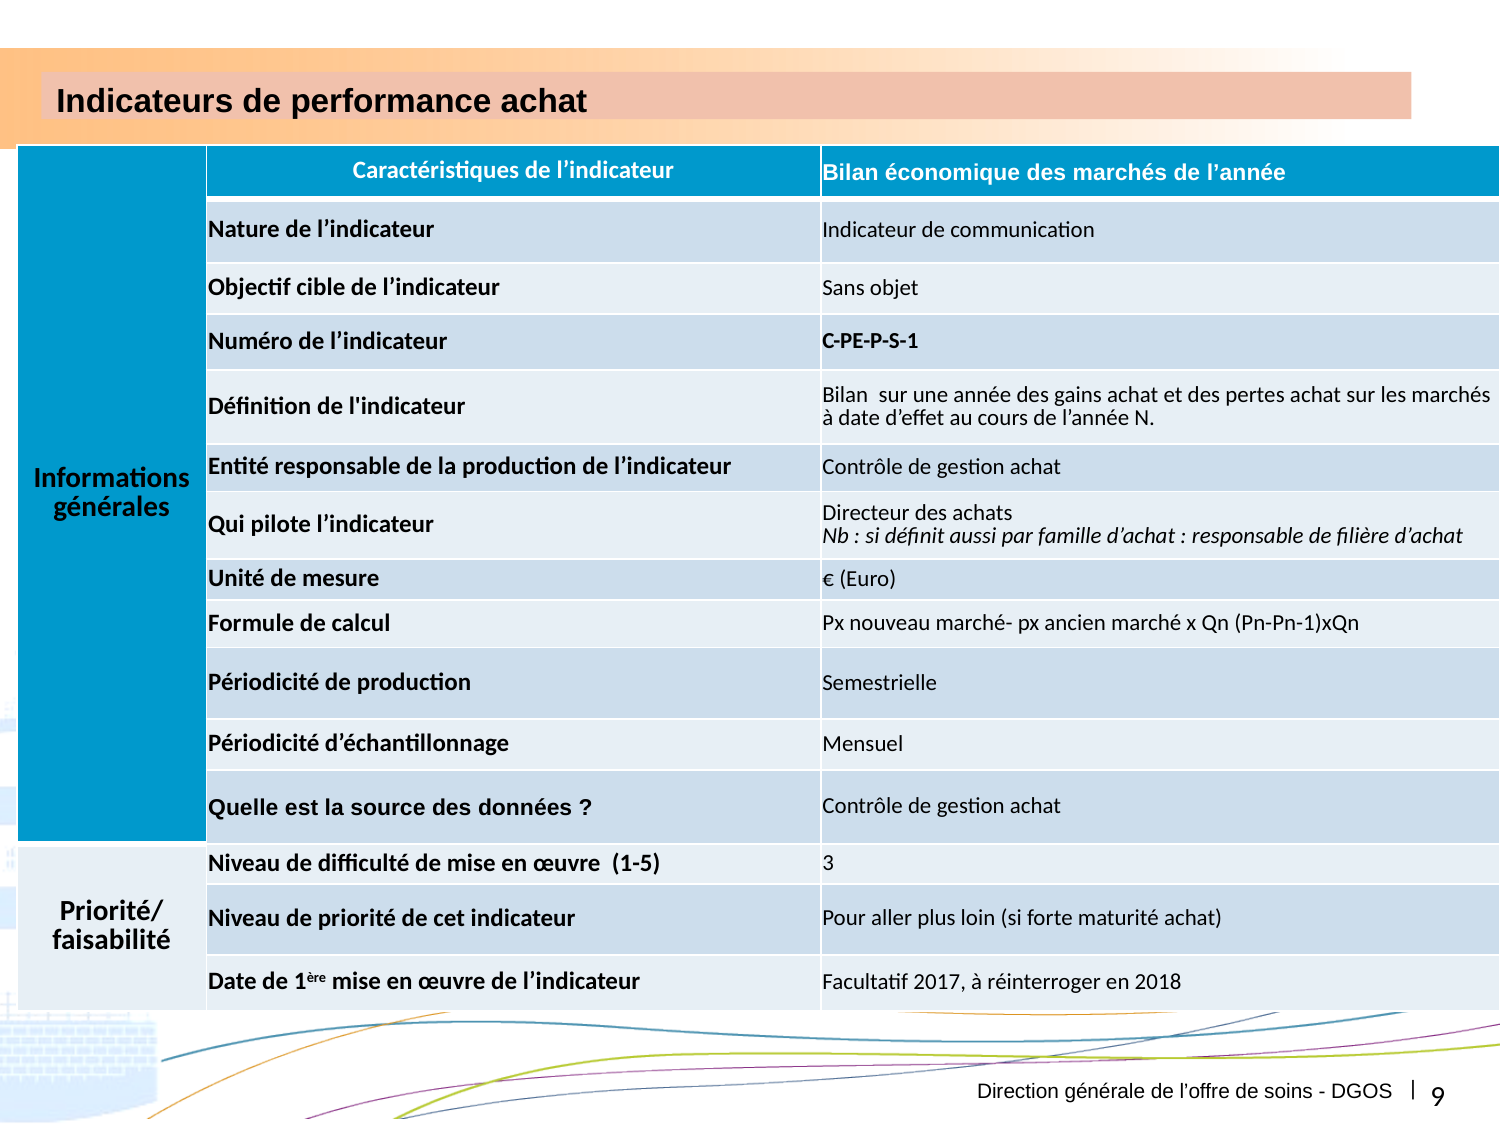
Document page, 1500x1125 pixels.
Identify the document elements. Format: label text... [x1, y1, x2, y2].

table_cell 3 [822, 845, 1499, 883]
table_cell € (Euro) [822, 560, 1499, 599]
table_cell Formule de calcul [207, 601, 820, 647]
slide_number 9 [1430, 1077, 1463, 1103]
table_cell Définition de l'indicateur [207, 371, 820, 443]
table_cell Périodicité d’échantillonnage [207, 720, 820, 769]
table_cell Niveau de difficulté de mise en œuvre (1-5) [207, 845, 820, 883]
table_cell Mensuel [822, 720, 1499, 769]
table_cell Directeur des achats Nb : si définit aussi par famille d’achat : responsable de filière d’achat [822, 492, 1499, 558]
table_cell Sans objet [822, 264, 1499, 313]
table_header Caractéristiques de l’indicateur [207, 146, 820, 196]
table_cell Contrôle de gestion achat [822, 771, 1499, 843]
table_cell Niveau de priorité de cet indicateur [207, 885, 820, 954]
table_cell Date de 1ère mise en œuvre de l’indicateur [207, 956, 820, 1010]
text_box Indicateurs de performance achat [41, 71, 1412, 120]
table_cell Bilan sur une année des gains achat et des pertes achat sur les marchés à date d’effet au cours de l’année N. [822, 371, 1499, 443]
table_cell Facultatif 2017, à réinterroger en 2018 [822, 956, 1499, 1010]
table_cell Semestrielle [822, 648, 1499, 718]
table_cell Périodicité de production [207, 648, 820, 718]
table_cell Nature de l’indicateur [207, 202, 820, 262]
picture [164, 1012, 1500, 1119]
table_cell Numéro de l’indicateur [207, 315, 820, 369]
table_cell Objectif cible de l’indicateur [207, 264, 820, 313]
table_header Informations générales [18, 146, 206, 841]
table_cell Priorité/ faisabilité [18, 847, 206, 1010]
table_cell Qui pilote l’indicateur [207, 492, 820, 558]
table_cell Entité responsable de la production de l’indicateur [207, 445, 820, 491]
table_cell Px nouveau marché- px ancien marché x Qn (Pn-Pn-1)xQn [822, 601, 1499, 647]
table_cell Unité de mesure [207, 560, 820, 599]
table_cell Pour aller plus loin (si forte maturité achat) [822, 885, 1499, 954]
table_header Bilan économique des marchés de l’année [822, 146, 1499, 196]
table_cell Contrôle de gestion achat [822, 445, 1499, 491]
table_cell C-PE-P-S-1 [822, 315, 1499, 369]
table_cell Quelle est la source des données ? [207, 771, 820, 843]
table_cell Indicateur de communication [822, 202, 1499, 262]
